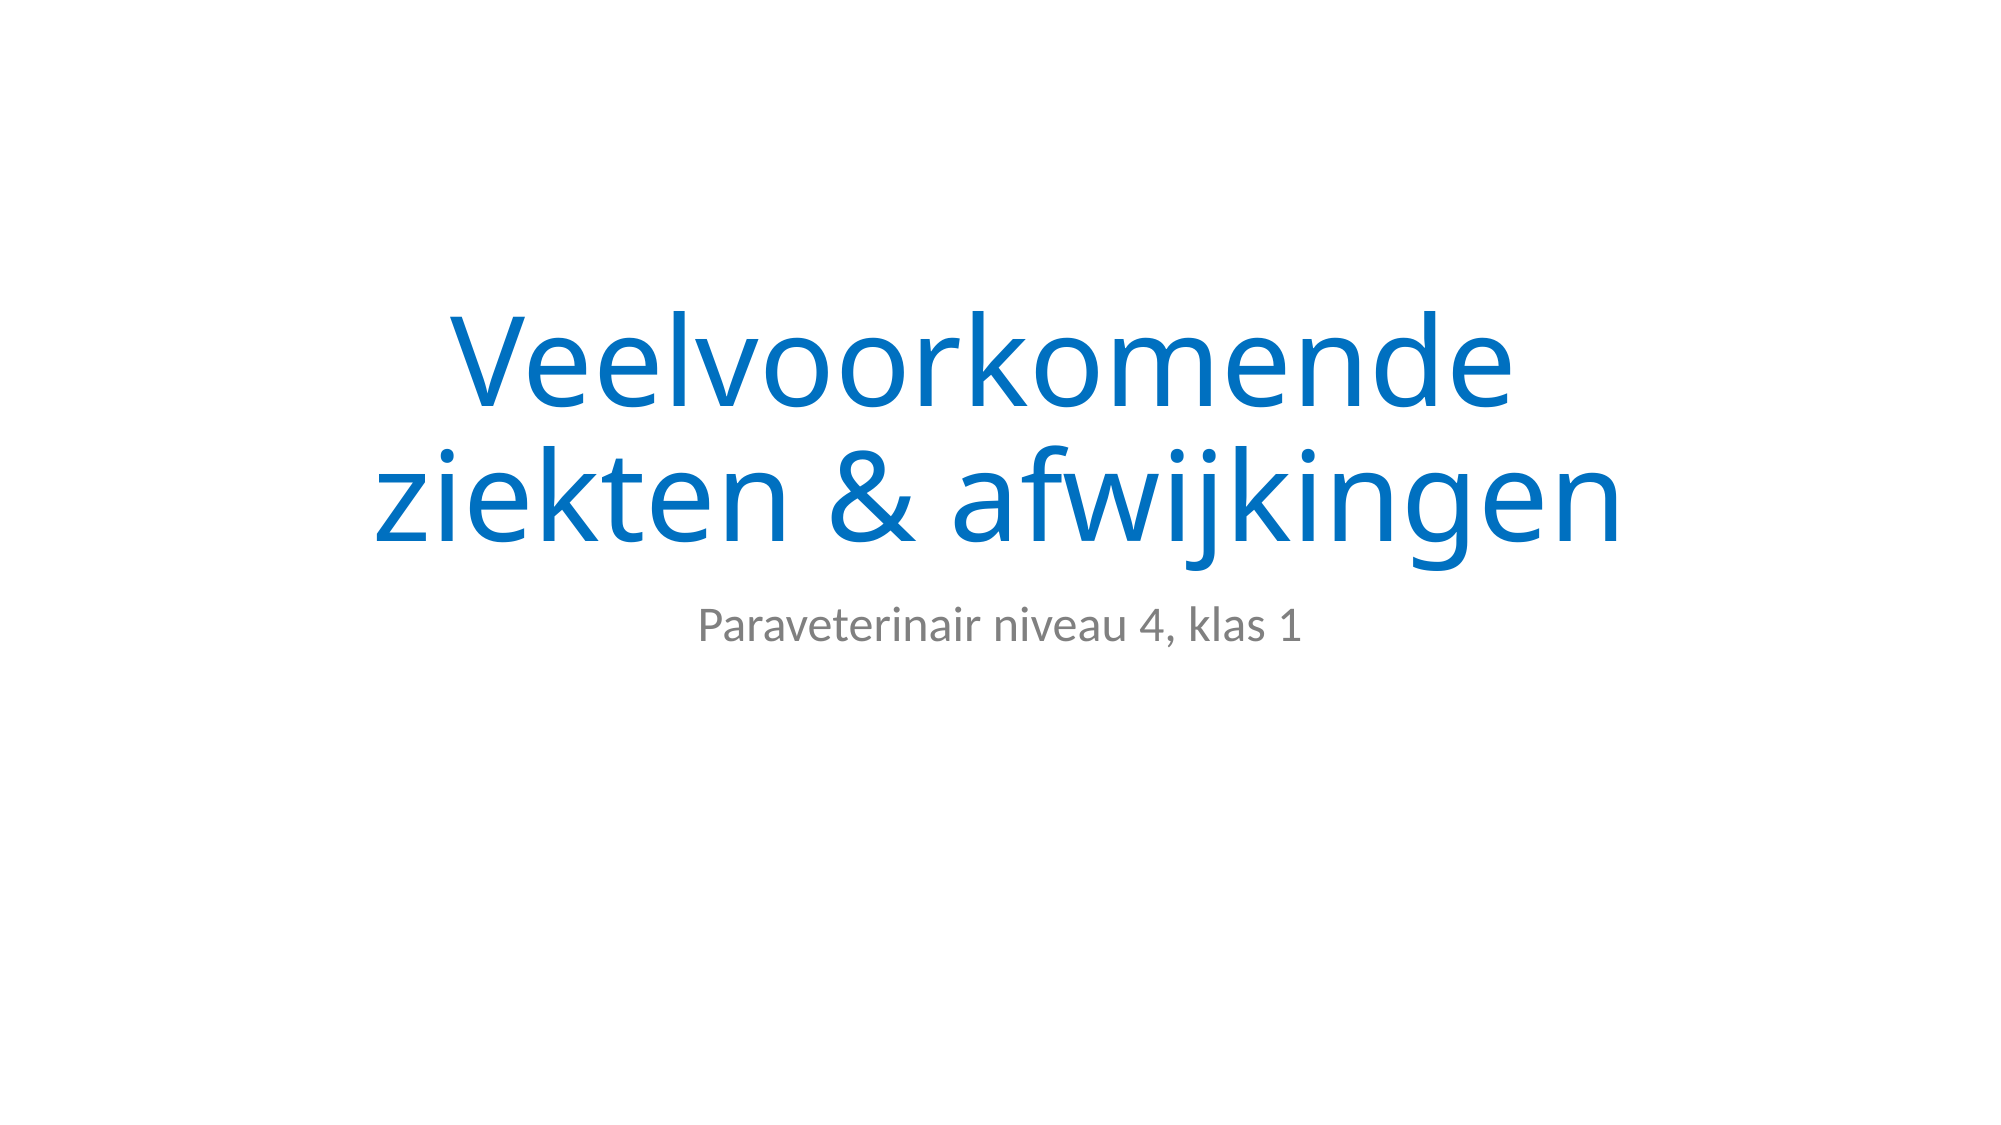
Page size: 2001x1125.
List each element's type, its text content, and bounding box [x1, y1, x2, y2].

title Veelvoorkomende ziekten & afwijkingen [249, 184, 1750, 576]
subtitle Paraveterinair niveau 4, klas 1 [249, 590, 1750, 863]
